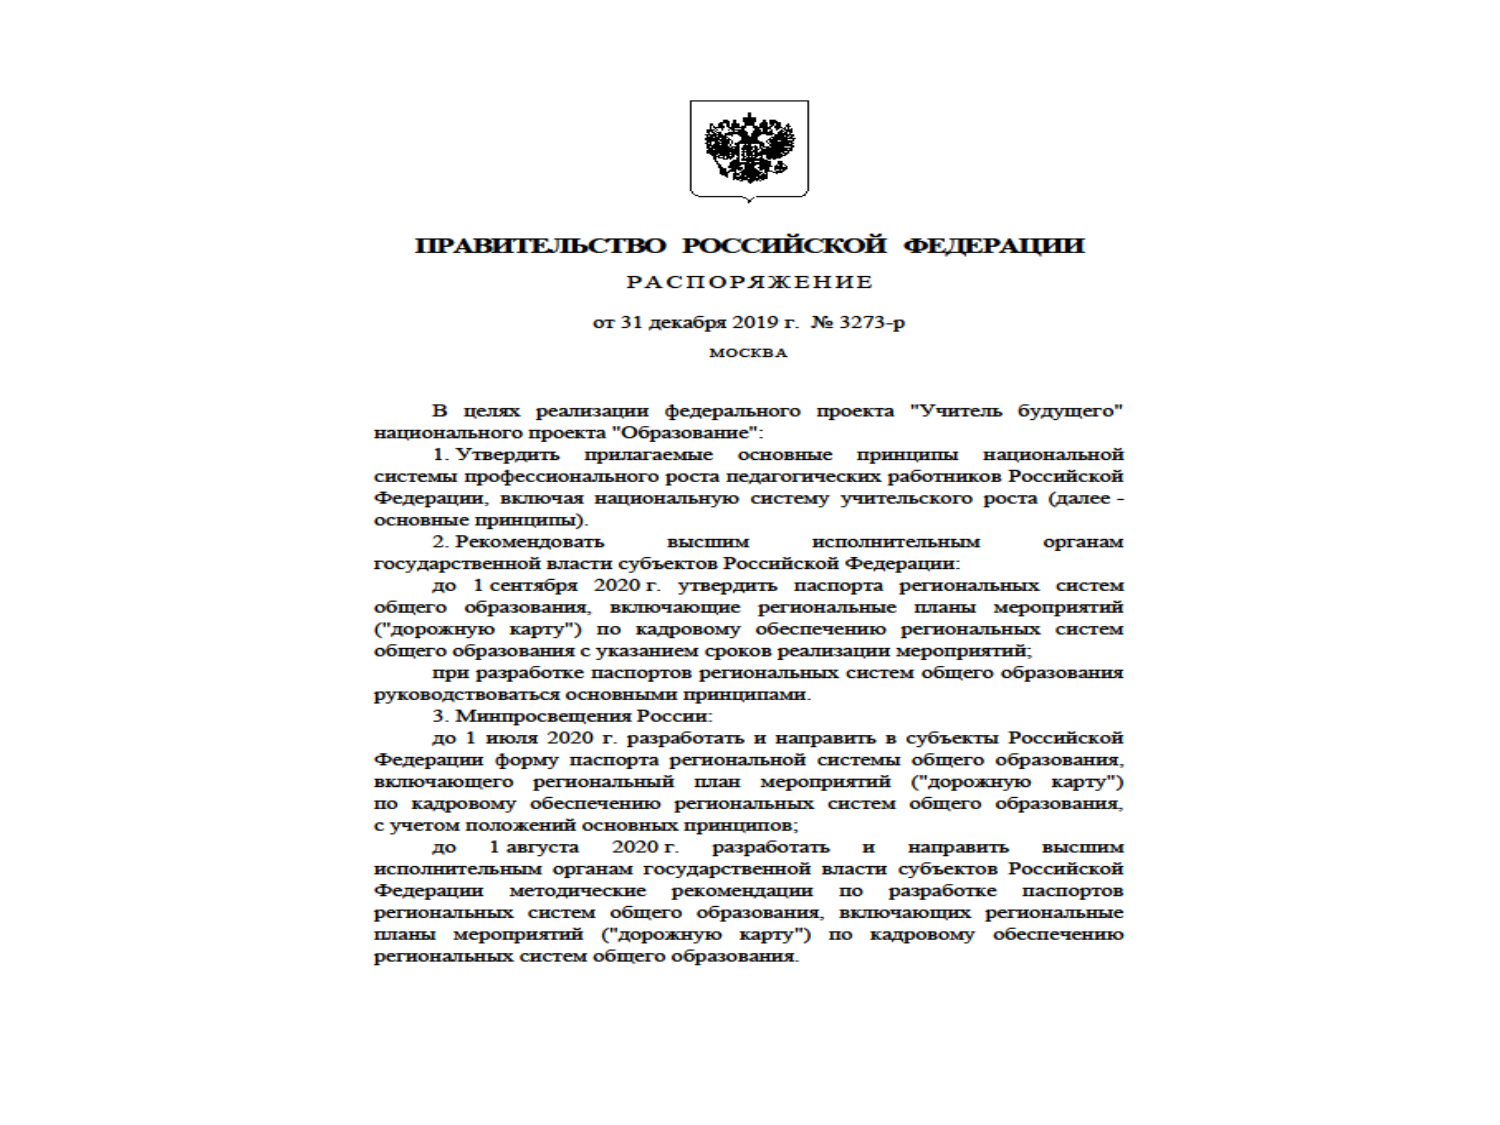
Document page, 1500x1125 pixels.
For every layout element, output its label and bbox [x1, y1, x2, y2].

text_box [257, 34, 1241, 1055]
